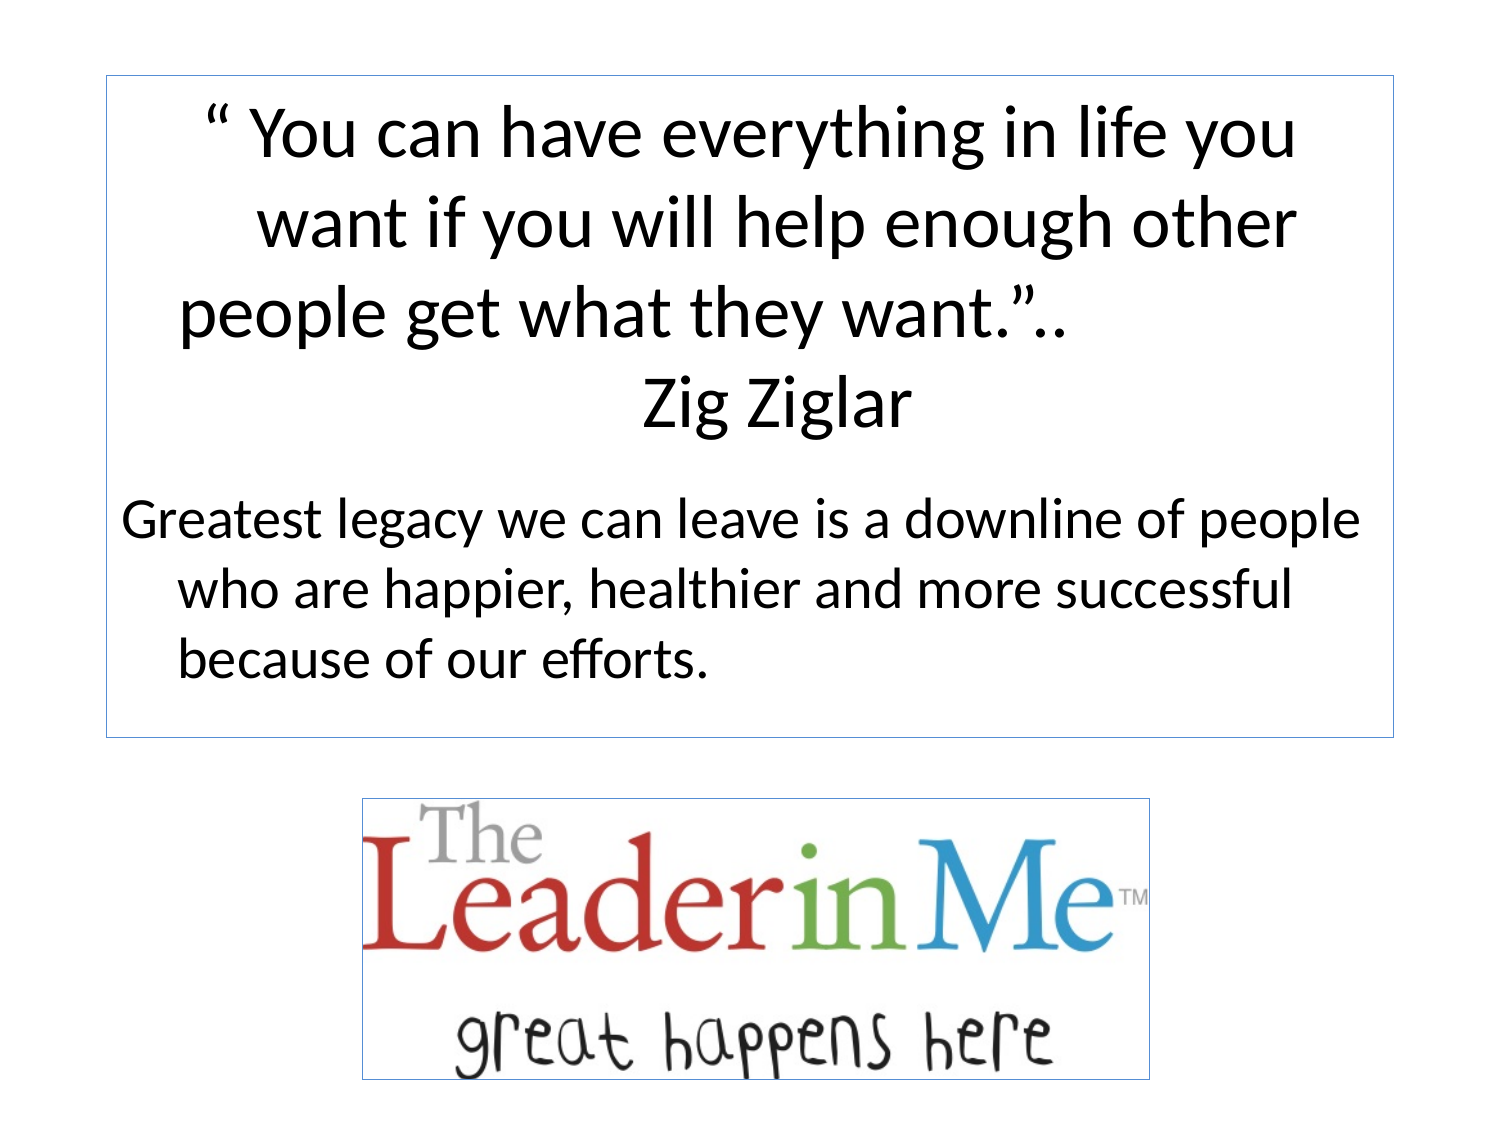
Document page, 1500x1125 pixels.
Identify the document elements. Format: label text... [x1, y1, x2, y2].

list “ You can have everything in life you want if you will help enough other people get what they want.”.. Zig Ziglar Greatest legacy we can leave is a downline of people who are happier, healthier and more successful because of our efforts. [106, 75, 1394, 738]
picture [362, 798, 1151, 1080]
